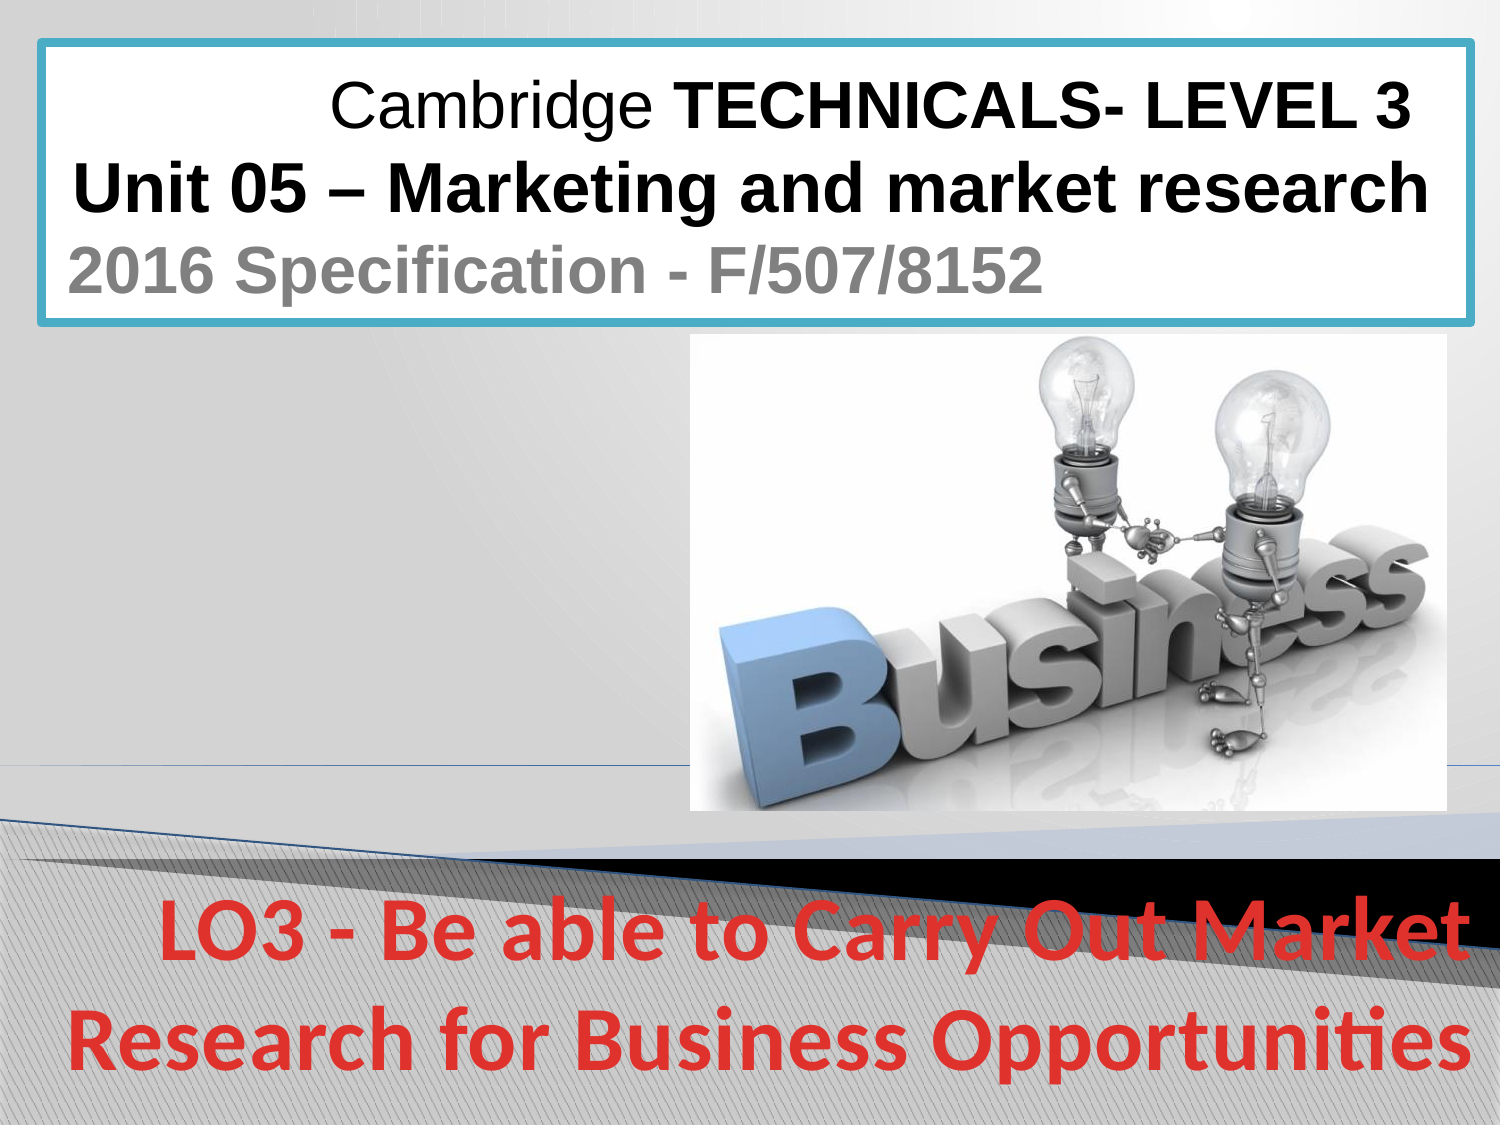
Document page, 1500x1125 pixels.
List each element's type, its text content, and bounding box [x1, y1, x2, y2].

text_box Cambridge TECHNICALS- LEVEL 3 Unit 05 – Marketing and market research 2016 Specification - F/507/8152 [53, 54, 1447, 315]
subtitle LO3 - Be able to Carry Out Market Research for Business Opportunities [53, 861, 1495, 988]
picture [690, 334, 1448, 811]
picture [5, 859, 453, 863]
text_box [37, 38, 1475, 327]
picture [1493, 951, 1500, 989]
